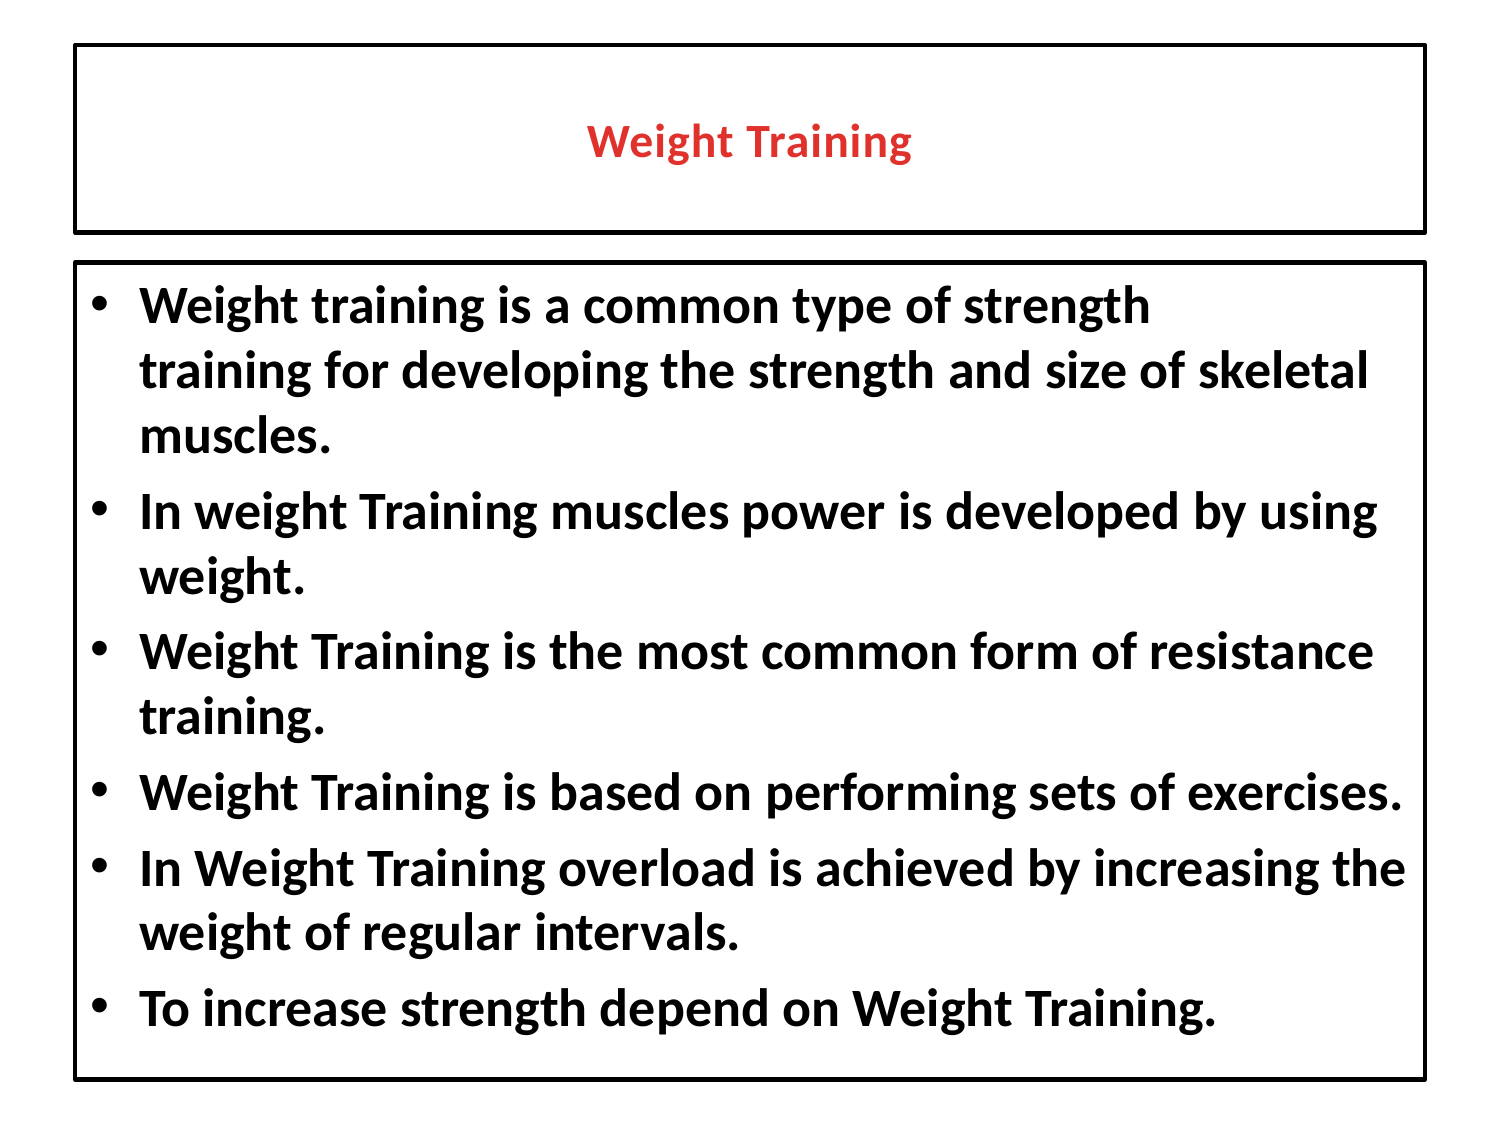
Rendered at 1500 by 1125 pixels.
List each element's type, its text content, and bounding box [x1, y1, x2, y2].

list Weight training is a common type of strength training for developing the strength and size of skeletal muscles. In weight Training muscles power is developed by using weight. Weight Training is the most common form of resistance training. Weight Training is based on performing sets of exercises. In Weight Training overload is achieved by increasing the weight of regular intervals. To increase strength depend on Weight Training. [73, 260, 1427, 1082]
title Weight Training [73, 43, 1427, 235]
